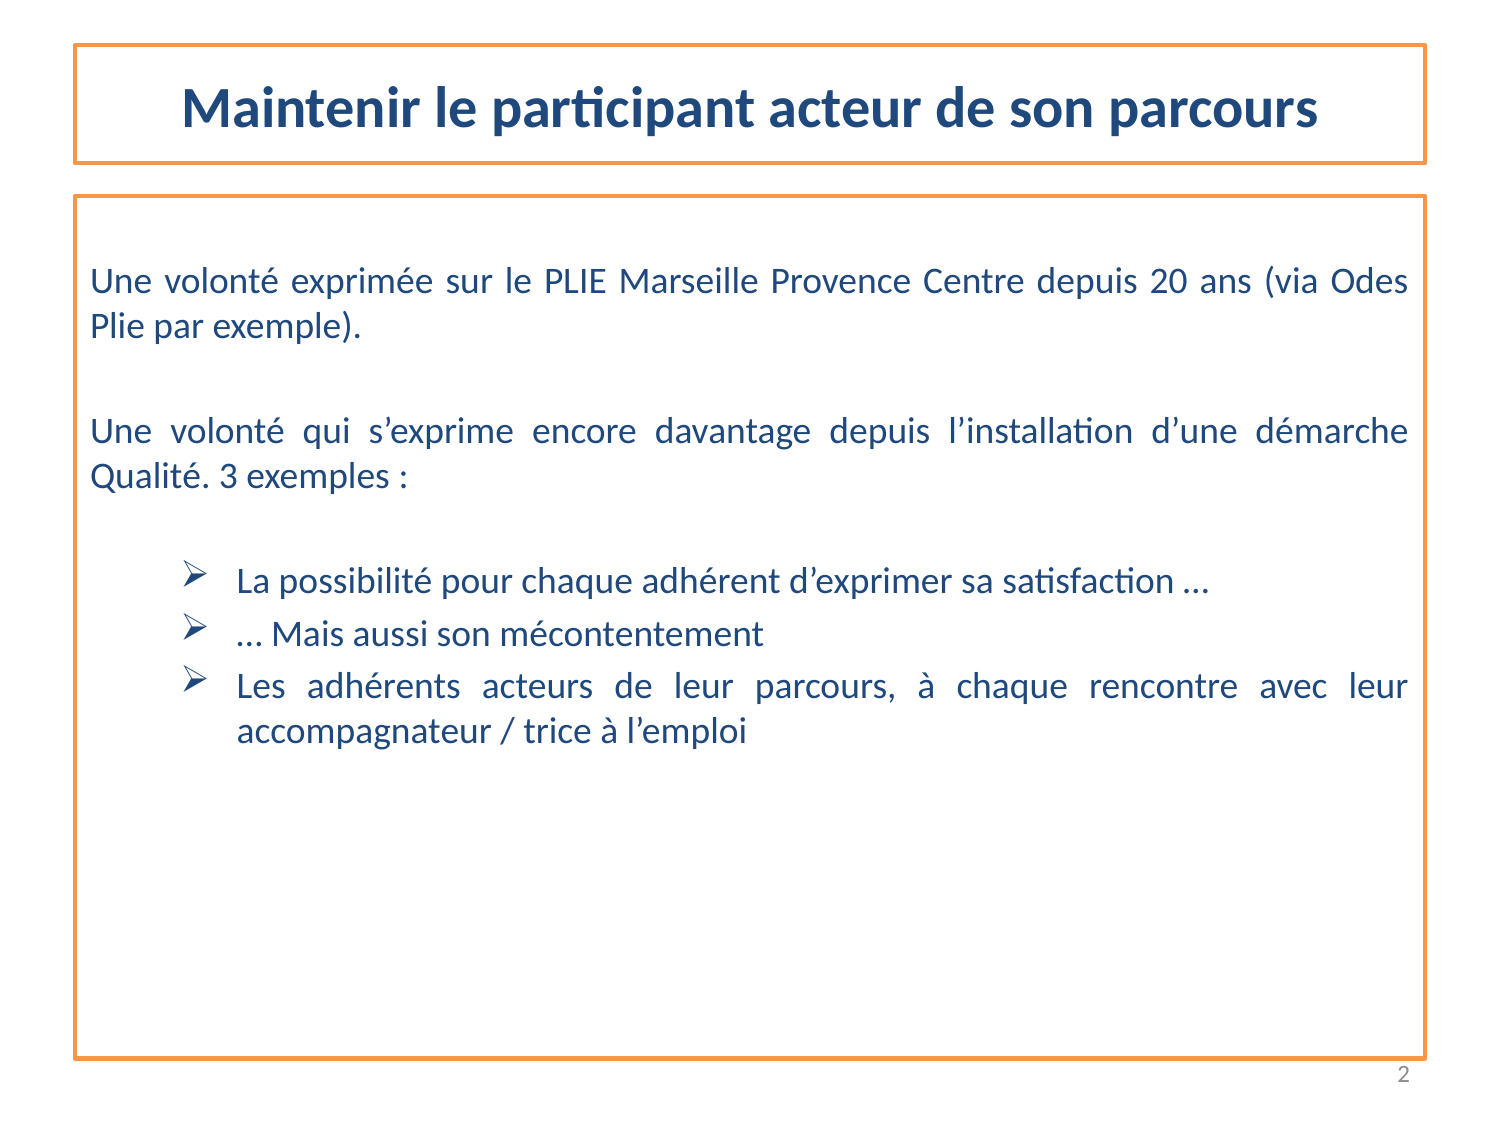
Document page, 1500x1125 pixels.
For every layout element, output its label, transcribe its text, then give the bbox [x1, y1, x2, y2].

title Maintenir le participant acteur de son parcours [73, 43, 1427, 165]
list Une volonté exprimée sur le PLIE Marseille Provence Centre depuis 20 ans (via Odes Plie par exemple). Une volonté qui s’exprime encore davantage depuis l’installation d’une démarche Qualité. 3 exemples : La possibilité pour chaque adhérent d’exprimer sa satisfaction … … Mais aussi son mécontentement Les adhérents acteurs de leur parcours, à chaque rencontre avec leur accompagnateur / trice à l’emploi [73, 194, 1427, 1061]
slide_number 2 [1074, 1042, 1425, 1103]
